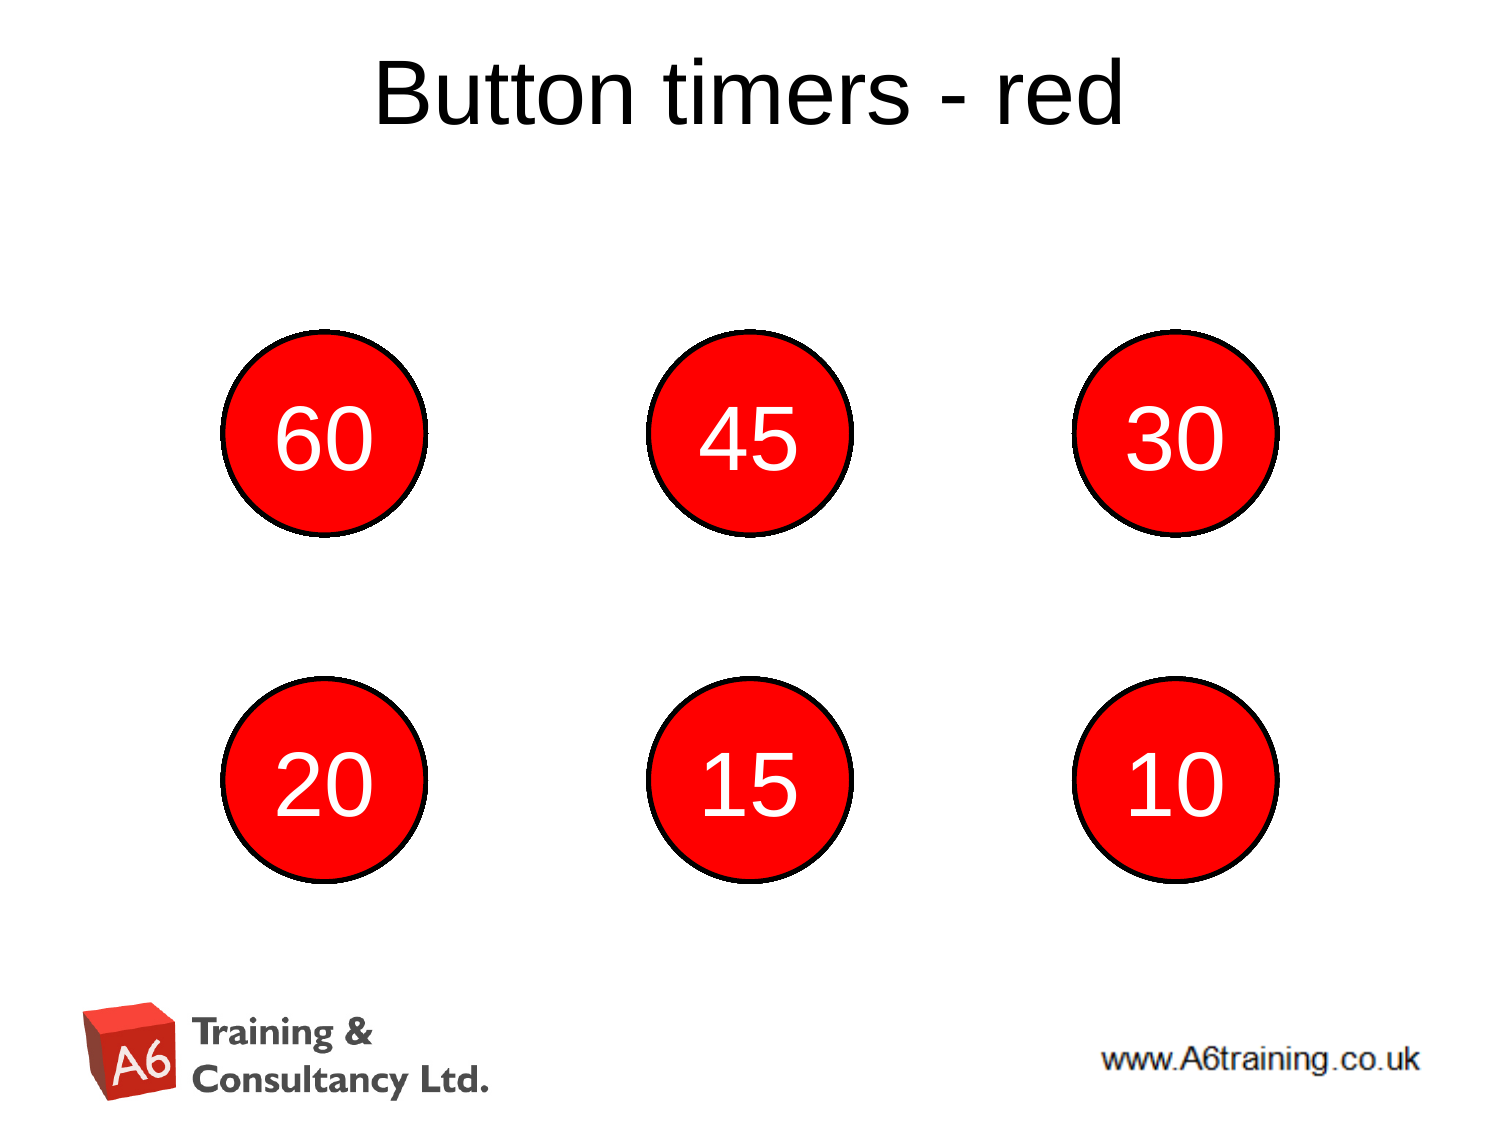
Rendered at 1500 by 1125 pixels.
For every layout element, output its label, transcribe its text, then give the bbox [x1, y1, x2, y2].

text_box 45 [648, 332, 852, 535]
text_box 60 [223, 332, 426, 535]
text_box 15 [648, 678, 852, 882]
picture [1080, 1023, 1436, 1104]
text_box 20 [223, 678, 426, 882]
picture [70, 978, 502, 1125]
title Button timers - red [74, 44, 1426, 132]
text_box 10 [1074, 678, 1277, 882]
text_box 30 [1074, 332, 1277, 535]
